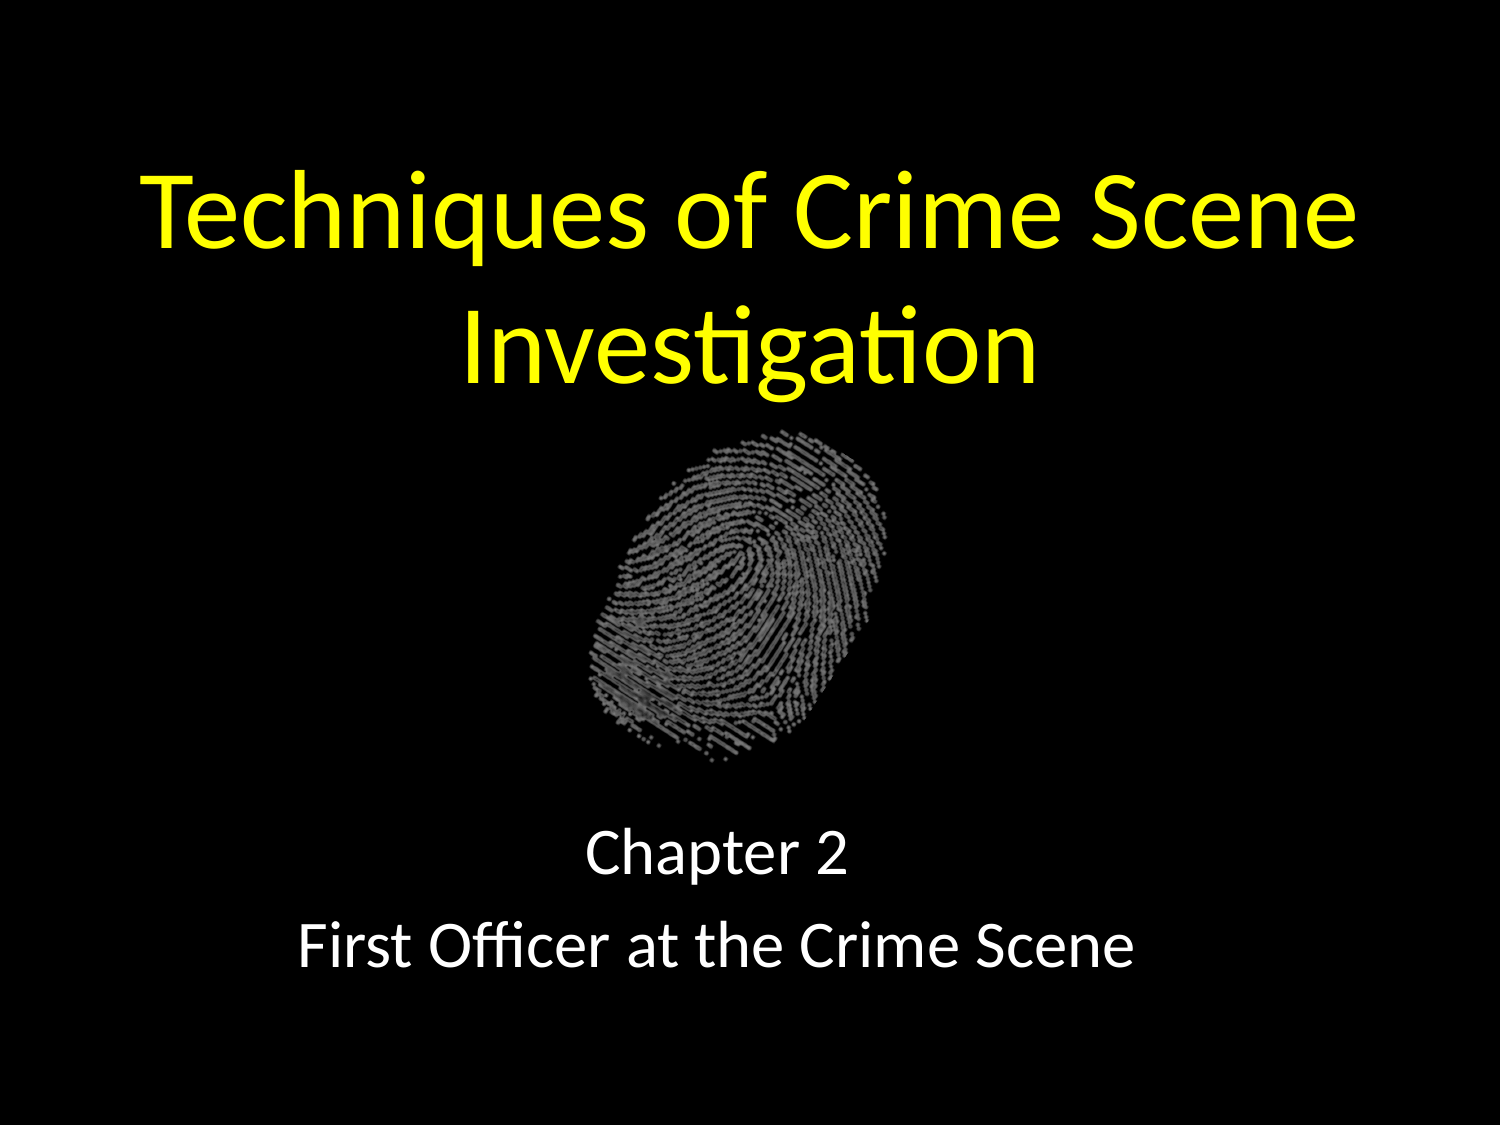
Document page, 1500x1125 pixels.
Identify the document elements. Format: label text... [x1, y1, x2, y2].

subtitle Chapter 2 First Officer at the Crime Scene [192, 800, 1243, 1088]
title Techniques of Crime Scene Investigation [112, 149, 1388, 392]
picture [499, 392, 936, 800]
